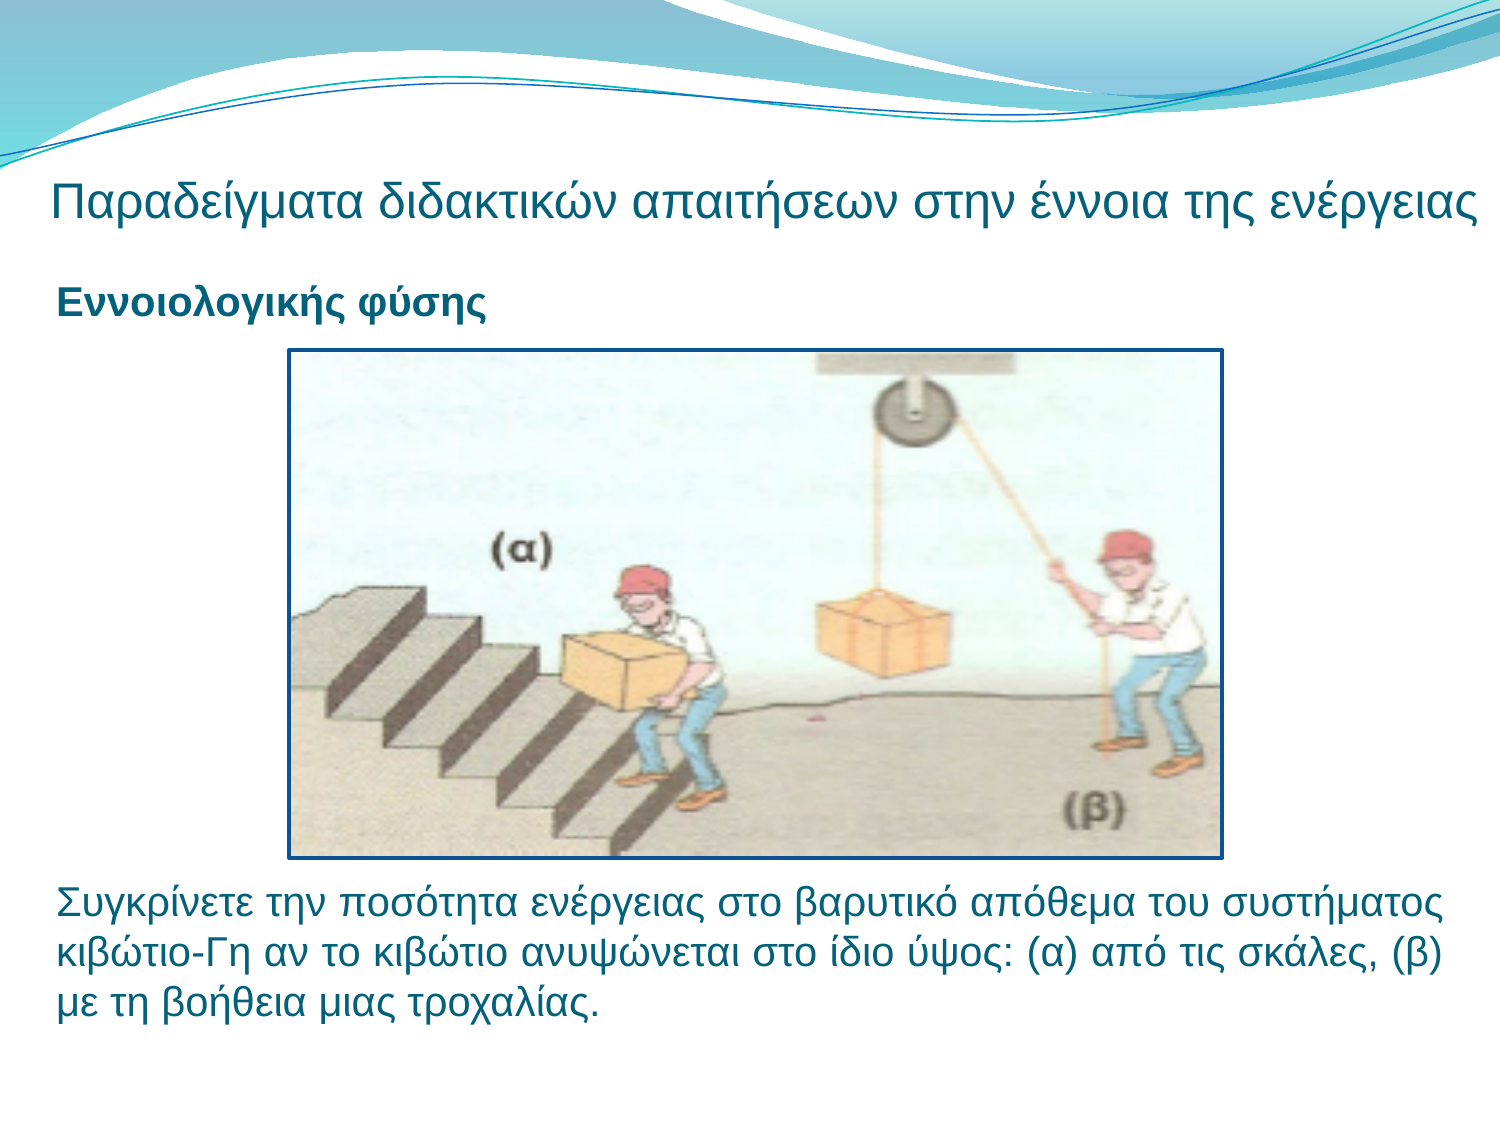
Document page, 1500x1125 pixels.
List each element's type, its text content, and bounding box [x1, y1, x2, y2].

picture [288, 349, 1223, 859]
text_box Εννοιολογικής φύσης Συγκρίνετε την ποσότητα ενέργειας στο βαρυτικό απόθεμα του συστήματος κιβώτιο-Γη αν το κιβώτιο ανυψώνεται στο ίδιο ύψος: (α) από τις σκάλες, (β) με τη βοήθεια μιας τροχαλίας. [41, 267, 1459, 1033]
text_box Παραδείγματα διδακτικών απαιτήσεων στην έννοια της ενέργειας [29, 160, 1500, 236]
